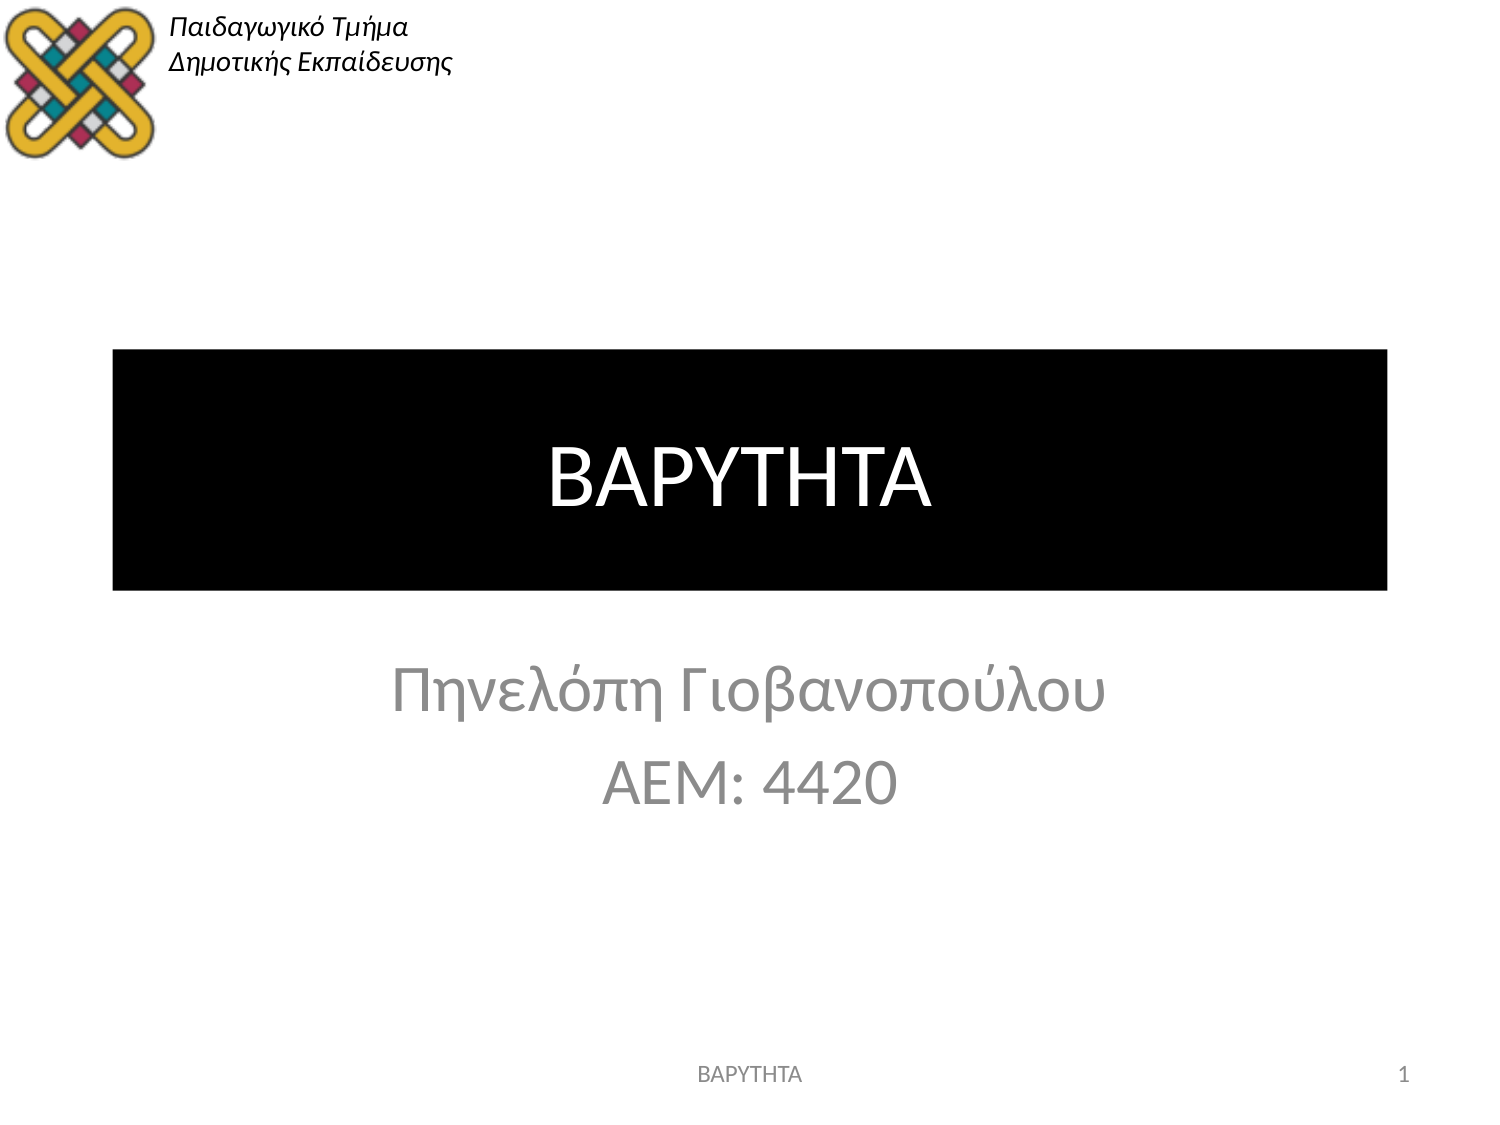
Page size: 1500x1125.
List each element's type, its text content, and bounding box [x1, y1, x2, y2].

picture [0, 0, 161, 165]
text_box Παιδαγωγικό Τμήμα Δημοτικής Εκπαίδευσης [154, 0, 468, 85]
slide_number 1 [1074, 1042, 1425, 1103]
footer ΒΑΡΥΤΗΤΑ [512, 1042, 988, 1103]
title ΒΑΡΥΤΗΤΑ [112, 349, 1388, 591]
subtitle Πηνελόπη Γιοβανοπούλου ΑΕΜ: 4420 [225, 637, 1275, 925]
